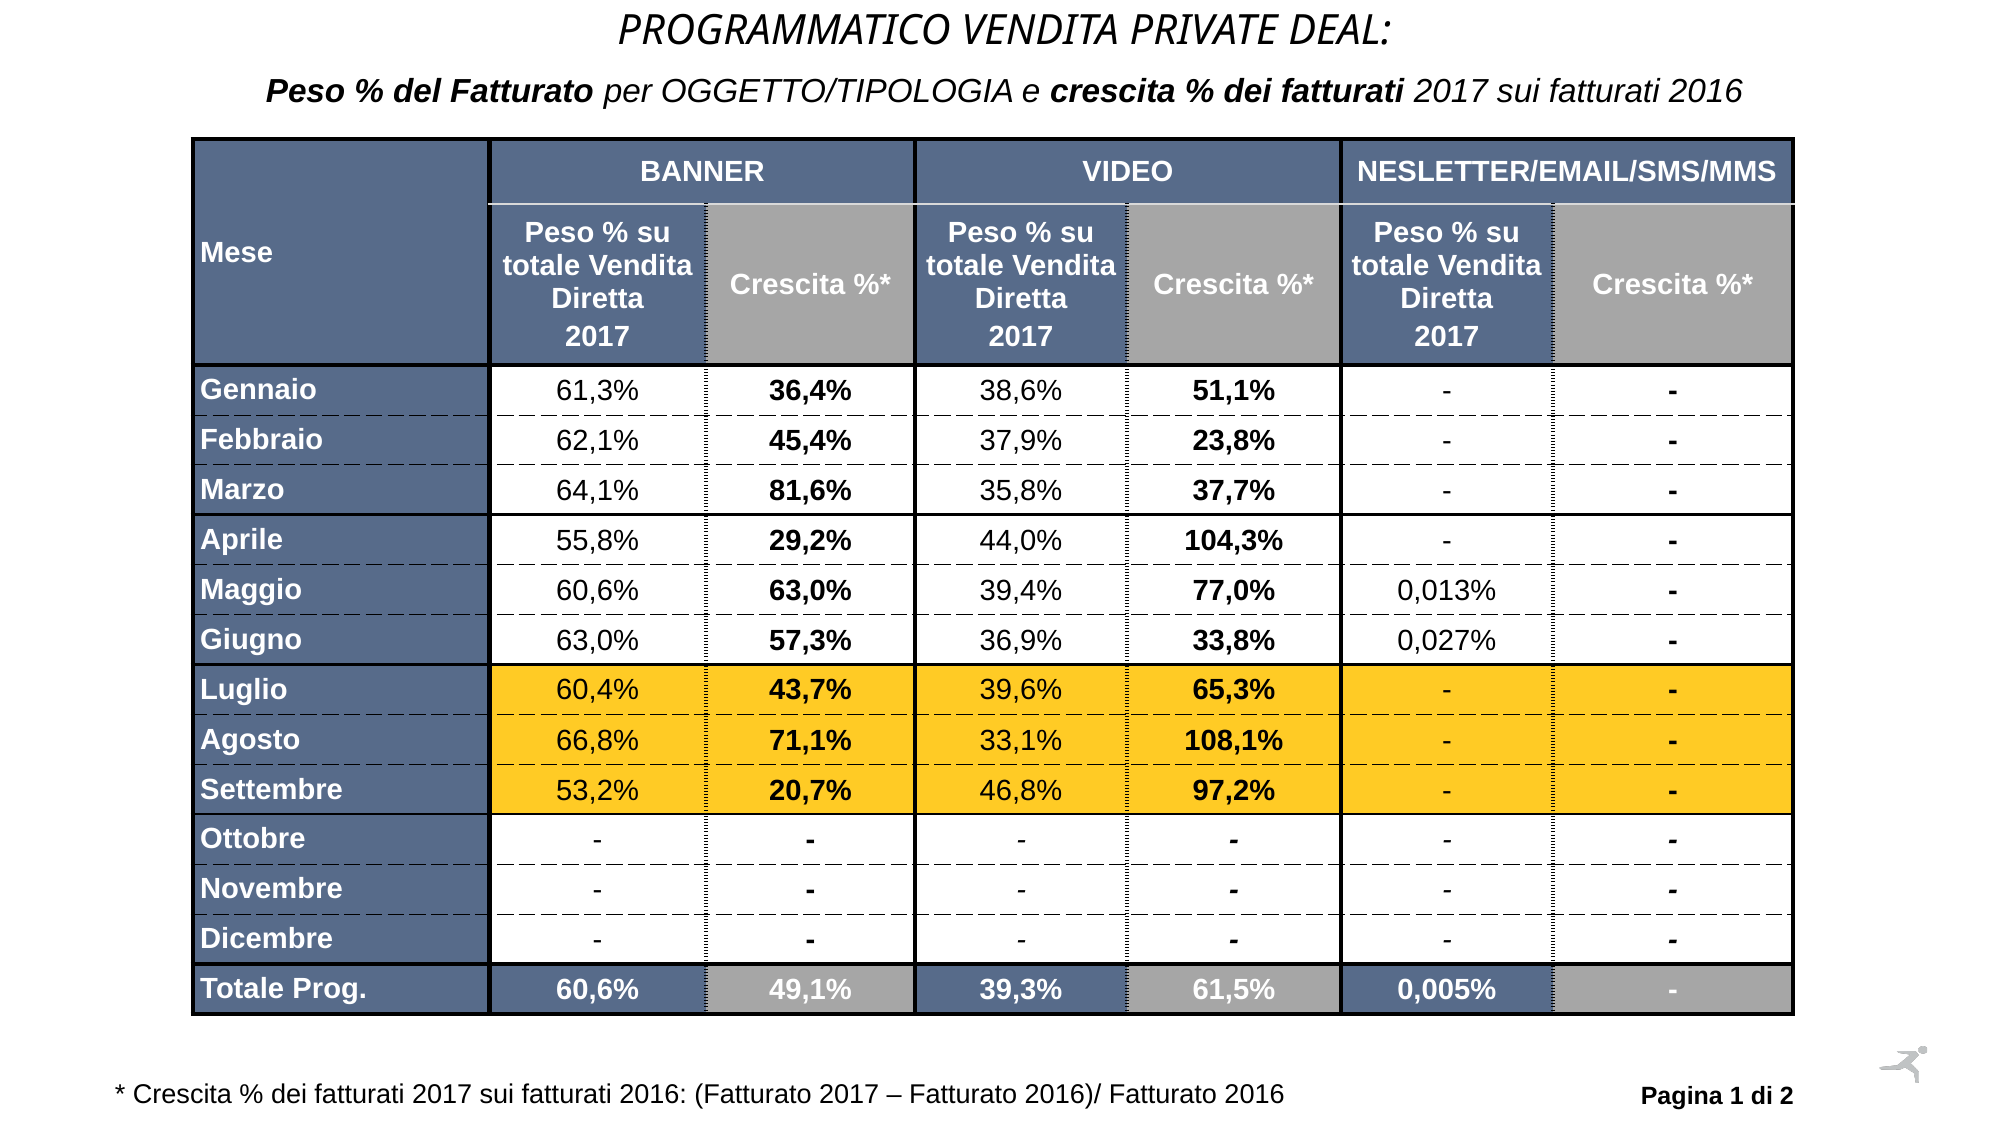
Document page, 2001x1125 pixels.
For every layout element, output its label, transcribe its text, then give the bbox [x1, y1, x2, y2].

table_cell 108,1% [1127, 714, 1339, 764]
table_cell - [706, 815, 913, 864]
table_cell 60,6% [492, 564, 706, 614]
table_cell Luglio [195, 666, 487, 714]
table_cell - [1553, 367, 1791, 415]
table_cell - [1343, 415, 1553, 465]
table_cell Maggio [195, 564, 487, 614]
table_cell 39,4% [917, 564, 1127, 614]
table_cell Febbraio [195, 415, 487, 465]
table_cell - [917, 815, 1127, 864]
table_cell 55,8% [492, 516, 706, 564]
table_cell 61,3% [492, 367, 706, 415]
table_cell 97,2% [1127, 764, 1339, 813]
table_cell 44,0% [917, 516, 1127, 564]
table_cell 37,7% [1127, 465, 1339, 513]
table_cell Peso % su totale Vendita Diretta 2017 [1343, 205, 1553, 363]
table_cell - [1553, 815, 1791, 864]
table_cell - [1553, 465, 1791, 513]
table_cell - [1553, 764, 1791, 813]
table_cell - [1553, 914, 1791, 962]
table_cell - [1553, 864, 1791, 914]
table_cell - [706, 914, 913, 962]
table_cell 38,6% [917, 367, 1127, 415]
text_box PROGRAMMATICO VENDITA PRIVATE DEAL: Peso % del Fatturato per OGGETTO/TIPOLOGIA e crescita % dei fatturati 2017 sui fatturati 2016 [192, 0, 1817, 117]
table_cell Peso % su totale Vendita Diretta 2017 [917, 205, 1127, 363]
table_cell 49,1% [706, 966, 913, 1012]
table_cell 104,3% [1127, 516, 1339, 564]
table_cell 60,4% [492, 666, 706, 714]
table_cell 66,8% [492, 714, 706, 764]
table_cell - [917, 914, 1127, 962]
table_cell 53,2% [492, 764, 706, 813]
table_cell - [492, 914, 706, 962]
table_cell 57,3% [706, 614, 913, 663]
table_cell - [492, 815, 706, 864]
table_cell - [706, 864, 913, 914]
table_cell 71,1% [706, 714, 913, 764]
table_cell - [1343, 714, 1553, 764]
table_cell Crescita %* [1553, 205, 1791, 363]
table_cell Peso % su totale Vendita Diretta 2017 [492, 205, 706, 363]
table_cell Settembre [195, 764, 487, 813]
table_cell 63,0% [492, 614, 706, 663]
table_cell Gennaio [195, 367, 487, 415]
table_cell Giugno [195, 614, 487, 663]
table_cell 29,2% [706, 516, 913, 564]
table_cell - [1343, 764, 1553, 813]
table_cell - [1553, 966, 1791, 1012]
table_cell - [1553, 415, 1791, 465]
table_cell Crescita %* [706, 205, 913, 363]
table_cell 33,1% [917, 714, 1127, 764]
table_cell 39,6% [917, 666, 1127, 714]
table_cell - [1343, 516, 1553, 564]
table_cell - [917, 864, 1127, 914]
table_cell 45,4% [706, 415, 913, 465]
table_cell 60,6% [492, 966, 706, 1012]
table_cell 23,8% [1127, 415, 1339, 465]
table_cell Novembre [195, 864, 487, 914]
table_cell - [1343, 815, 1553, 864]
table_header VIDEO [917, 141, 1339, 203]
table_cell 0,005% [1343, 966, 1553, 1012]
table_header BANNER [492, 141, 913, 203]
table_cell - [1343, 465, 1553, 513]
table_cell - [1553, 564, 1791, 614]
table_cell 62,1% [492, 415, 706, 465]
table_cell - [1553, 614, 1791, 663]
table_cell - [492, 864, 706, 914]
table_cell 0,027% [1343, 614, 1553, 663]
table_cell - [1553, 516, 1791, 564]
table_cell - [1127, 864, 1339, 914]
table_cell 64,1% [492, 465, 706, 513]
table_cell 77,0% [1127, 564, 1339, 614]
table_cell - [1127, 914, 1339, 962]
table_cell - [1343, 864, 1553, 914]
table_cell 61,5% [1127, 966, 1339, 1012]
table_cell 63,0% [706, 564, 913, 614]
table_cell Marzo [195, 465, 487, 513]
table_cell 36,4% [706, 367, 913, 415]
table_cell 65,3% [1127, 666, 1339, 714]
table_cell - [1343, 666, 1553, 714]
table_cell 35,8% [917, 465, 1127, 513]
table_cell 20,7% [706, 764, 913, 813]
text_box * Crescita % dei fatturati 2017 sui fatturati 2016: (Fatturato 2017 – Fatturato 2016)/ Fatturato 2016 [100, 1069, 1339, 1117]
table_cell - [1127, 815, 1339, 864]
table_cell - [1553, 714, 1791, 764]
table_header Mese [195, 141, 487, 363]
table_cell - [1553, 666, 1791, 714]
table_cell Dicembre [195, 914, 487, 962]
text_box Pagina 1 di 2 [1626, 1072, 1889, 1117]
table_cell 39,3% [917, 966, 1127, 1012]
table_header NESLETTER/EMAIL/SMS/MMS [1343, 141, 1791, 203]
table_cell - [1343, 914, 1553, 962]
table_cell Agosto [195, 714, 487, 764]
table_cell Ottobre [195, 815, 487, 864]
table_cell 33,8% [1127, 614, 1339, 663]
table_cell Crescita %* [1127, 205, 1339, 363]
table_cell - [1343, 367, 1553, 415]
table_cell 81,6% [706, 465, 913, 513]
table_cell Aprile [195, 516, 487, 564]
table_cell 43,7% [706, 666, 913, 714]
table_cell 37,9% [917, 415, 1127, 465]
table_cell 36,9% [917, 614, 1127, 663]
table_cell Totale Prog. [195, 966, 487, 1012]
table_cell 46,8% [917, 764, 1127, 813]
table_cell 51,1% [1127, 367, 1339, 415]
table_cell 0,013% [1343, 564, 1553, 614]
